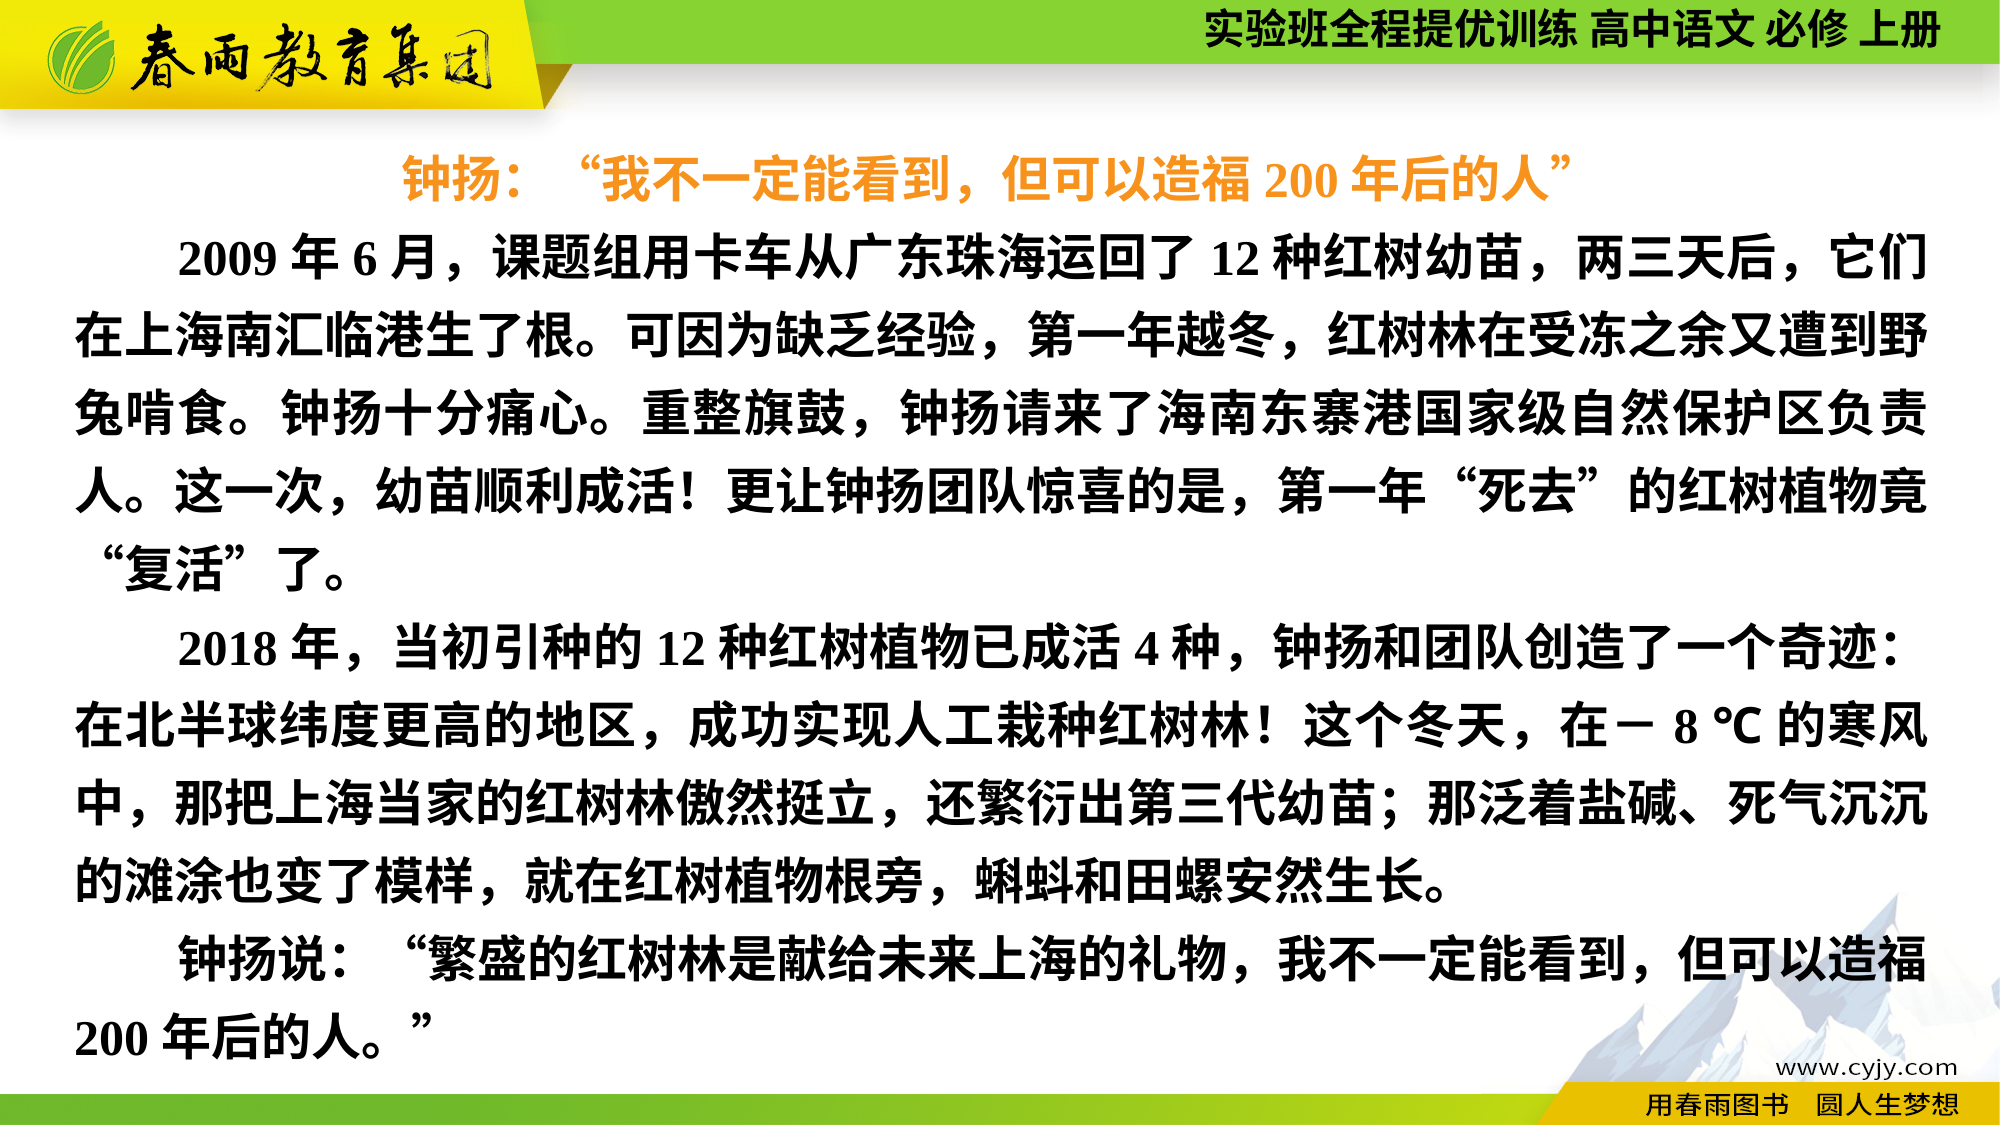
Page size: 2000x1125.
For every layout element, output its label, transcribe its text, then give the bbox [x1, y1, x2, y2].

list 钟扬：“我不一定能看到，但可以造福200年后的人” 2009年6月，课题组用卡车从广东珠海运回了12种红树幼苗，两三天后，它们在上海南汇临港生了根。可因为缺乏经验，第一年越冬，红树林在受冻之余又遭到野兔啃食。钟扬十分痛心。重整旗鼓，钟扬请来了海南东寨港国家级自然保护区负责人。这一次，幼苗顺利成活！更让钟扬团队惊喜的是，第一年“死去”的红树植物竟“复活”了。 2018年，当初引种的12种红树植物已成活4种，钟扬和团队创造了一个奇迹：在北半球纬度更高的地区，成功实现人工栽种红树林！这个冬天，在－8 ℃的寒风中，那把上海当家的红树林傲然挺立，还繁衍出第三代幼苗；那泛着盐碱、死气沉沉的滩涂也变了模样，就在红树植物根旁，蝌蚪和田螺安然生长。 钟扬说：“繁盛的红树林是献给未来上海的礼物，我不一定能看到，但可以造福200年后的人。” [59, 122, 1944, 1075]
picture [0, 0, 2000, 1125]
